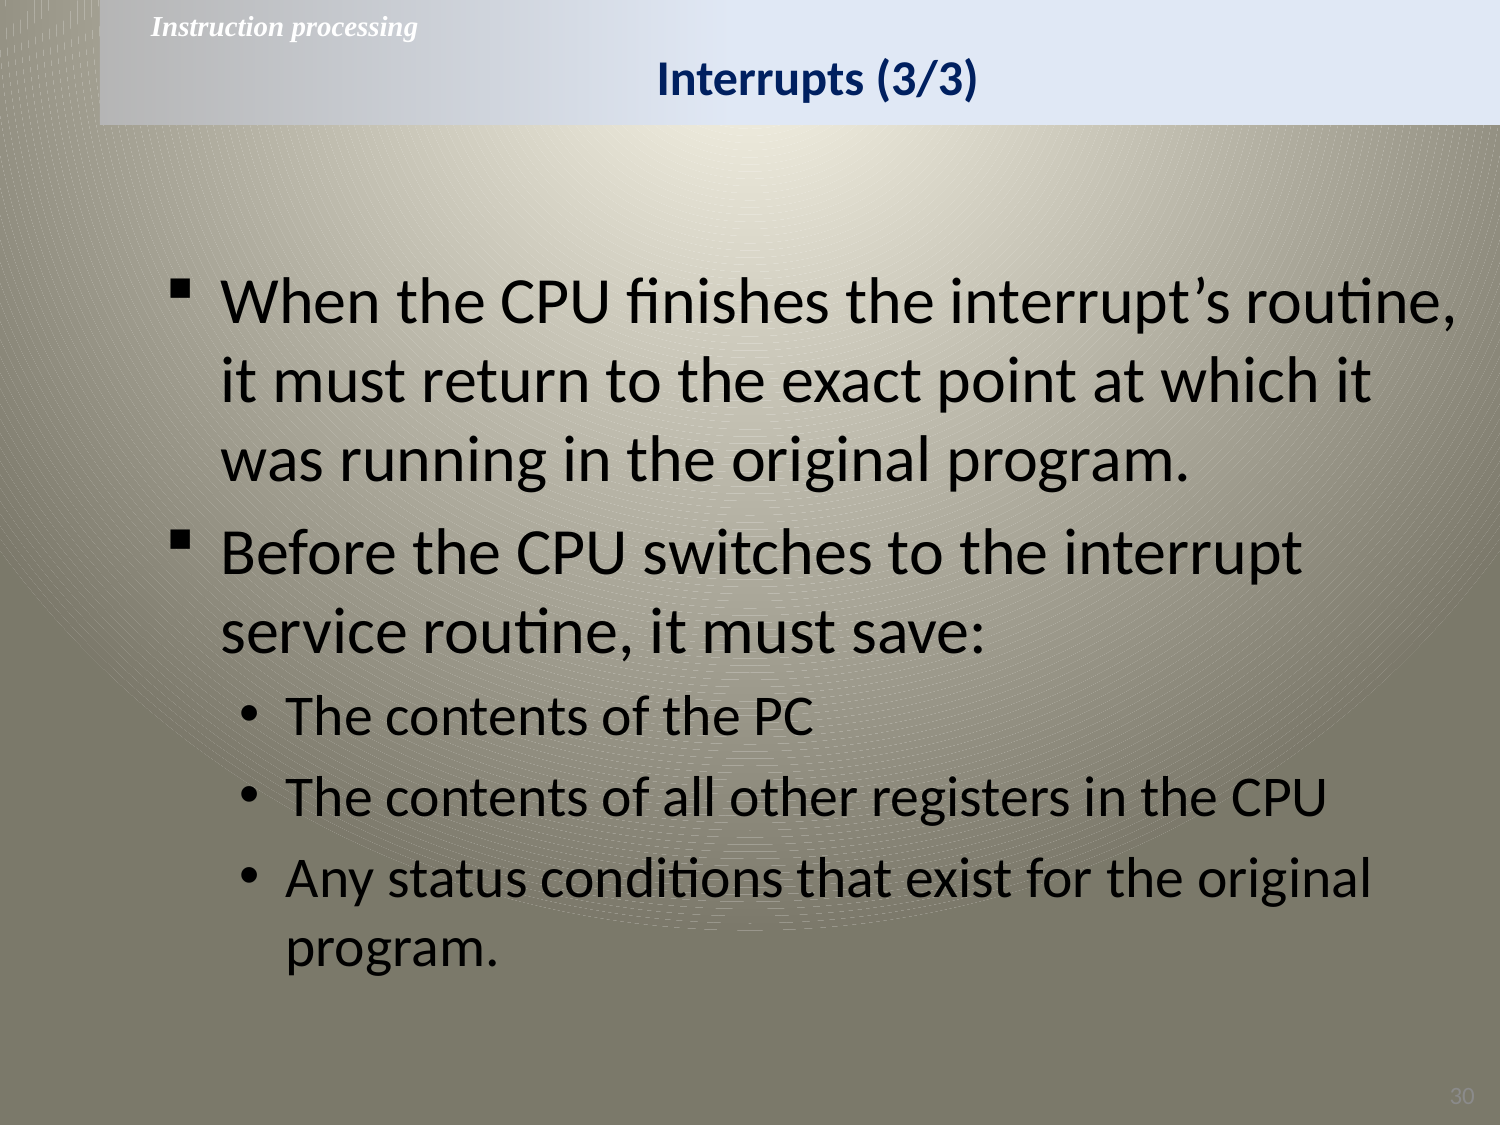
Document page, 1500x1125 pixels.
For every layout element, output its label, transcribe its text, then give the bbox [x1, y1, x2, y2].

list Instruction processing [135, 0, 625, 50]
title Interrupts (3/3) [135, 37, 1500, 113]
list When the CPU finishes the interrupt’s routine, it must return to the exact point at which it was running in the original program. Before the CPU switches to the interrupt service routine, it must save: The contents of the PC The contents of all other registers in the CPU Any status conditions that exist for the original program. [150, 249, 1488, 993]
